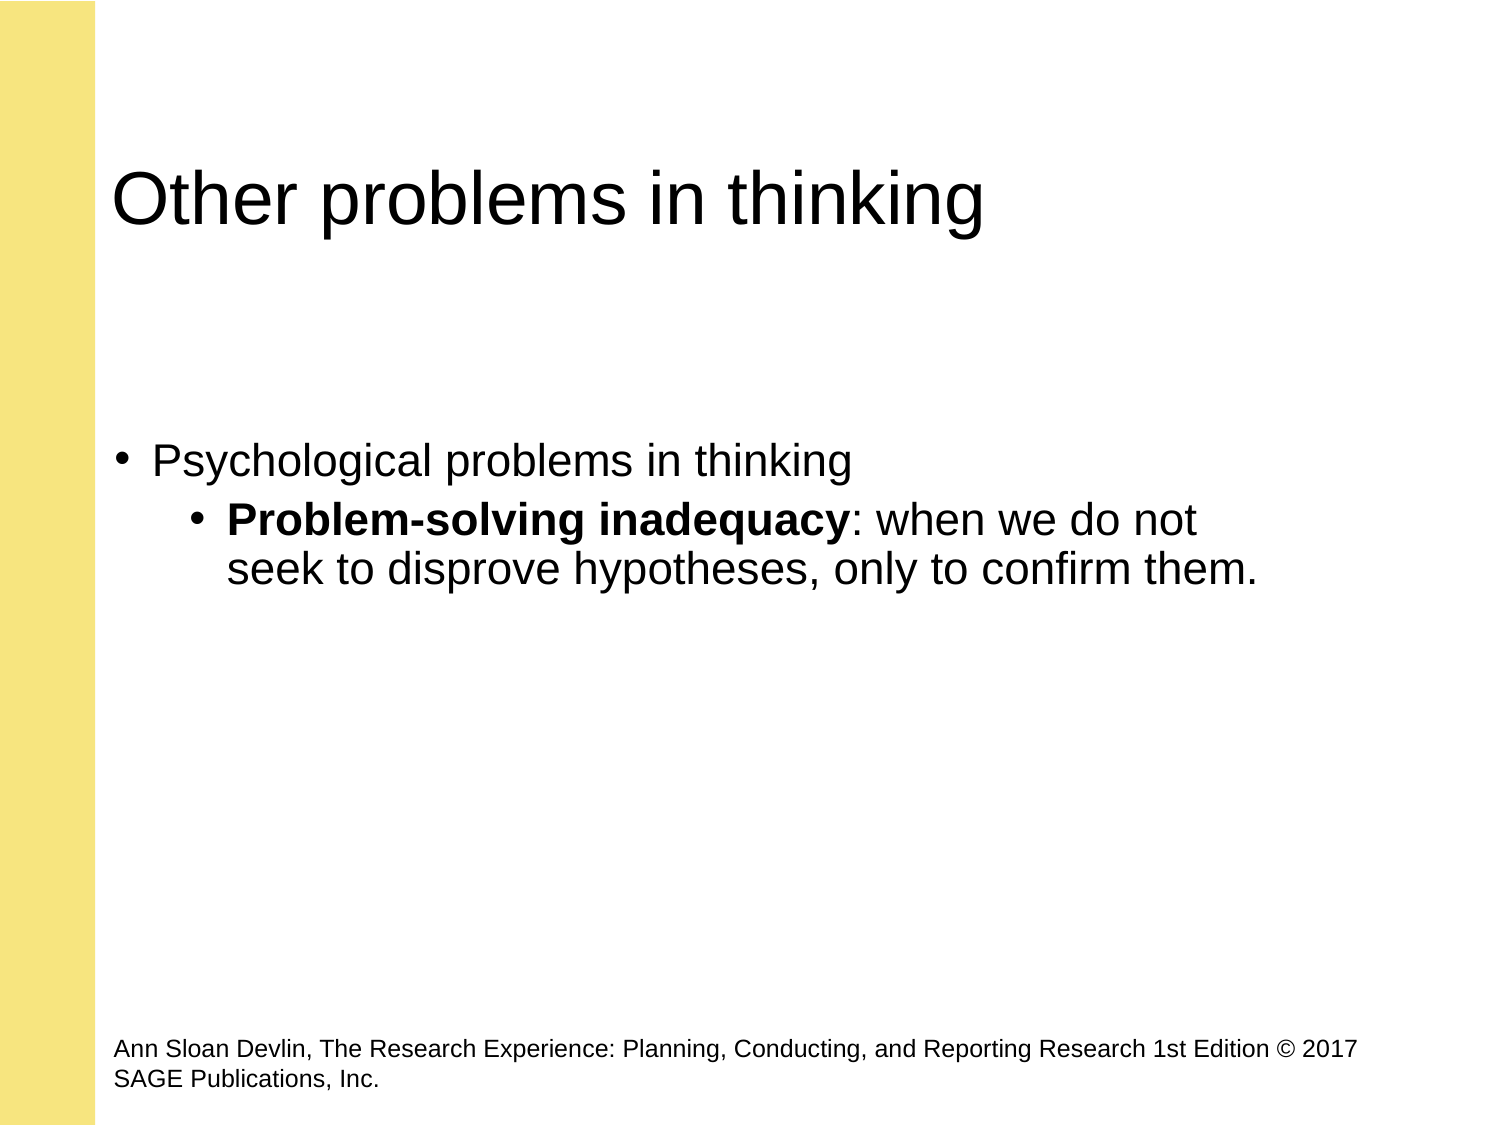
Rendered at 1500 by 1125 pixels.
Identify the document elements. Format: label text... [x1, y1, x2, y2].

list Psychological problems in thinking Problem-solving inadequacy: when we do not seek to disprove hypotheses, only to confirm them. [99, 422, 1287, 682]
title Other problems in thinking [96, 150, 1027, 251]
picture [0, 1, 96, 1125]
